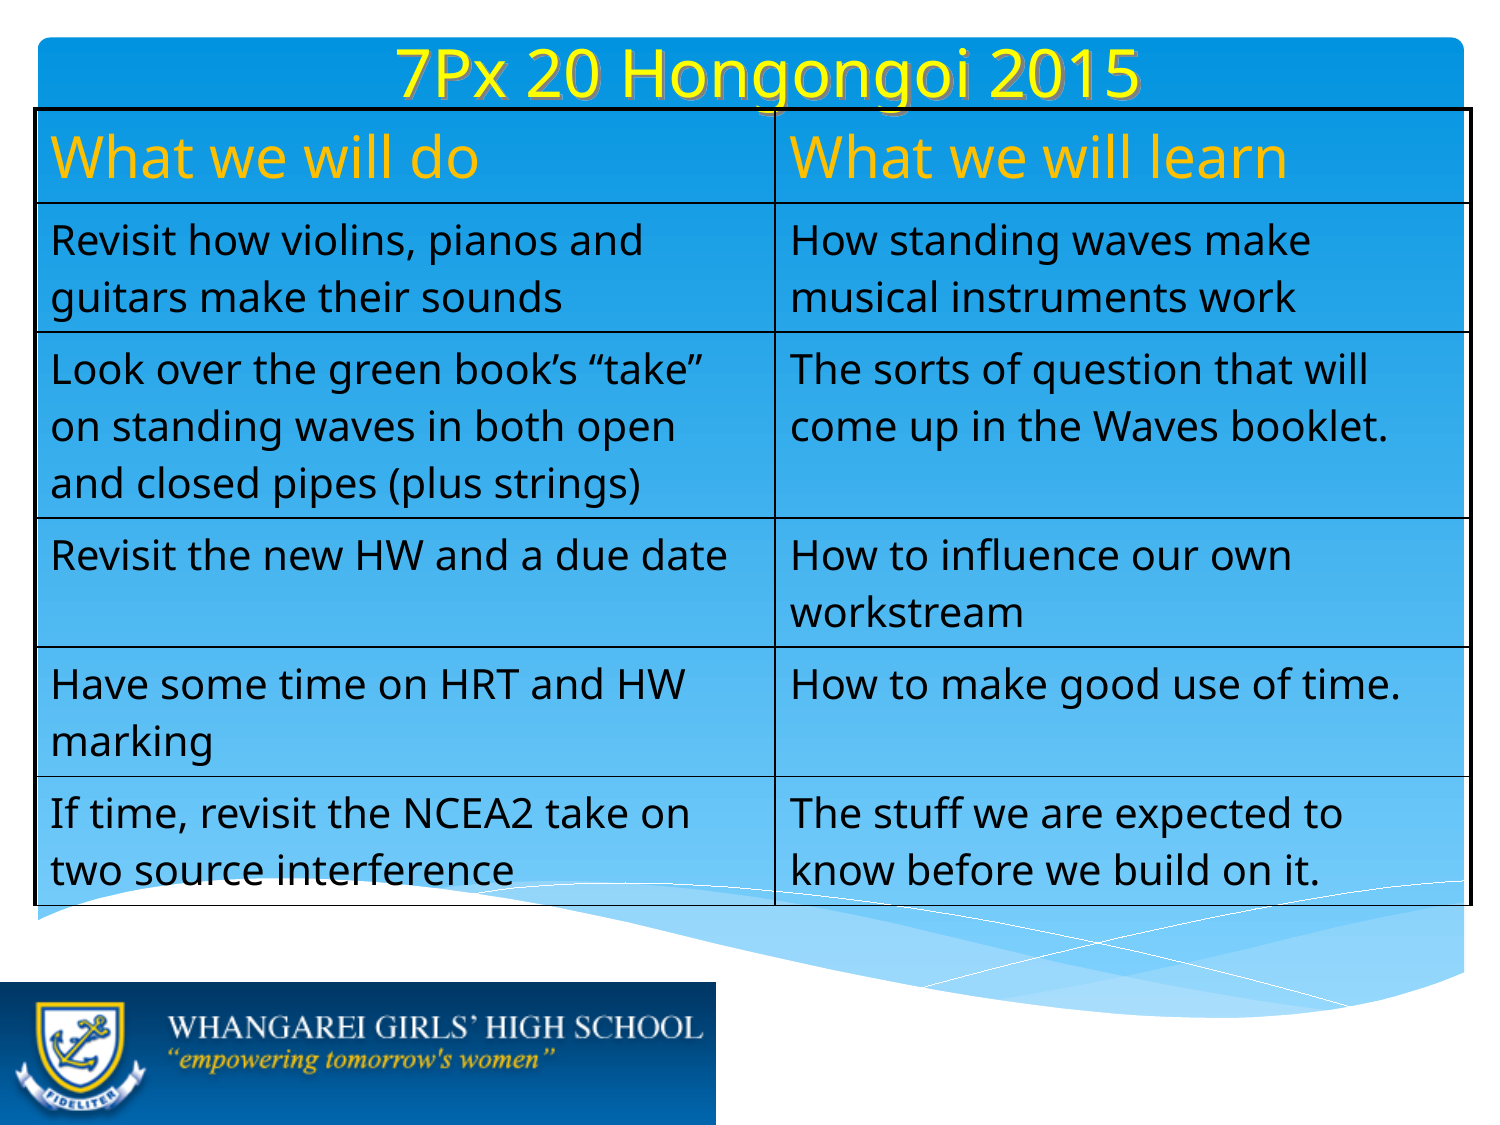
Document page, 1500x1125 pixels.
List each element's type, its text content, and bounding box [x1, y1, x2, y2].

table_cell Revisit the new HW and a due date [37, 519, 774, 646]
table_cell Revisit how violins, pianos and guitars make their sounds [37, 204, 774, 331]
table_cell How to make good use of time. [776, 648, 1469, 776]
table_cell The sorts of question that will come up in the Waves booklet. [776, 333, 1469, 517]
table_cell How to influence our own workstream [776, 519, 1469, 646]
table_cell Have some time on HRT and HW marking [37, 648, 774, 776]
table_cell Look over the green book’s “take” on standing waves in both open and closed pipes (plus strings) [37, 333, 774, 517]
table_cell If time, revisit the NCEA2 take on two source interference [37, 777, 774, 905]
table_cell The stuff we are expected to know before we build on it. [776, 777, 1469, 905]
table_header What we will learn [776, 111, 1469, 202]
table_cell How standing waves make musical instruments work [776, 204, 1469, 331]
table_header What we will do [37, 111, 774, 202]
picture [0, 982, 716, 1125]
text_box 7Px 20 Hongongoi 2015 [162, 20, 1375, 107]
